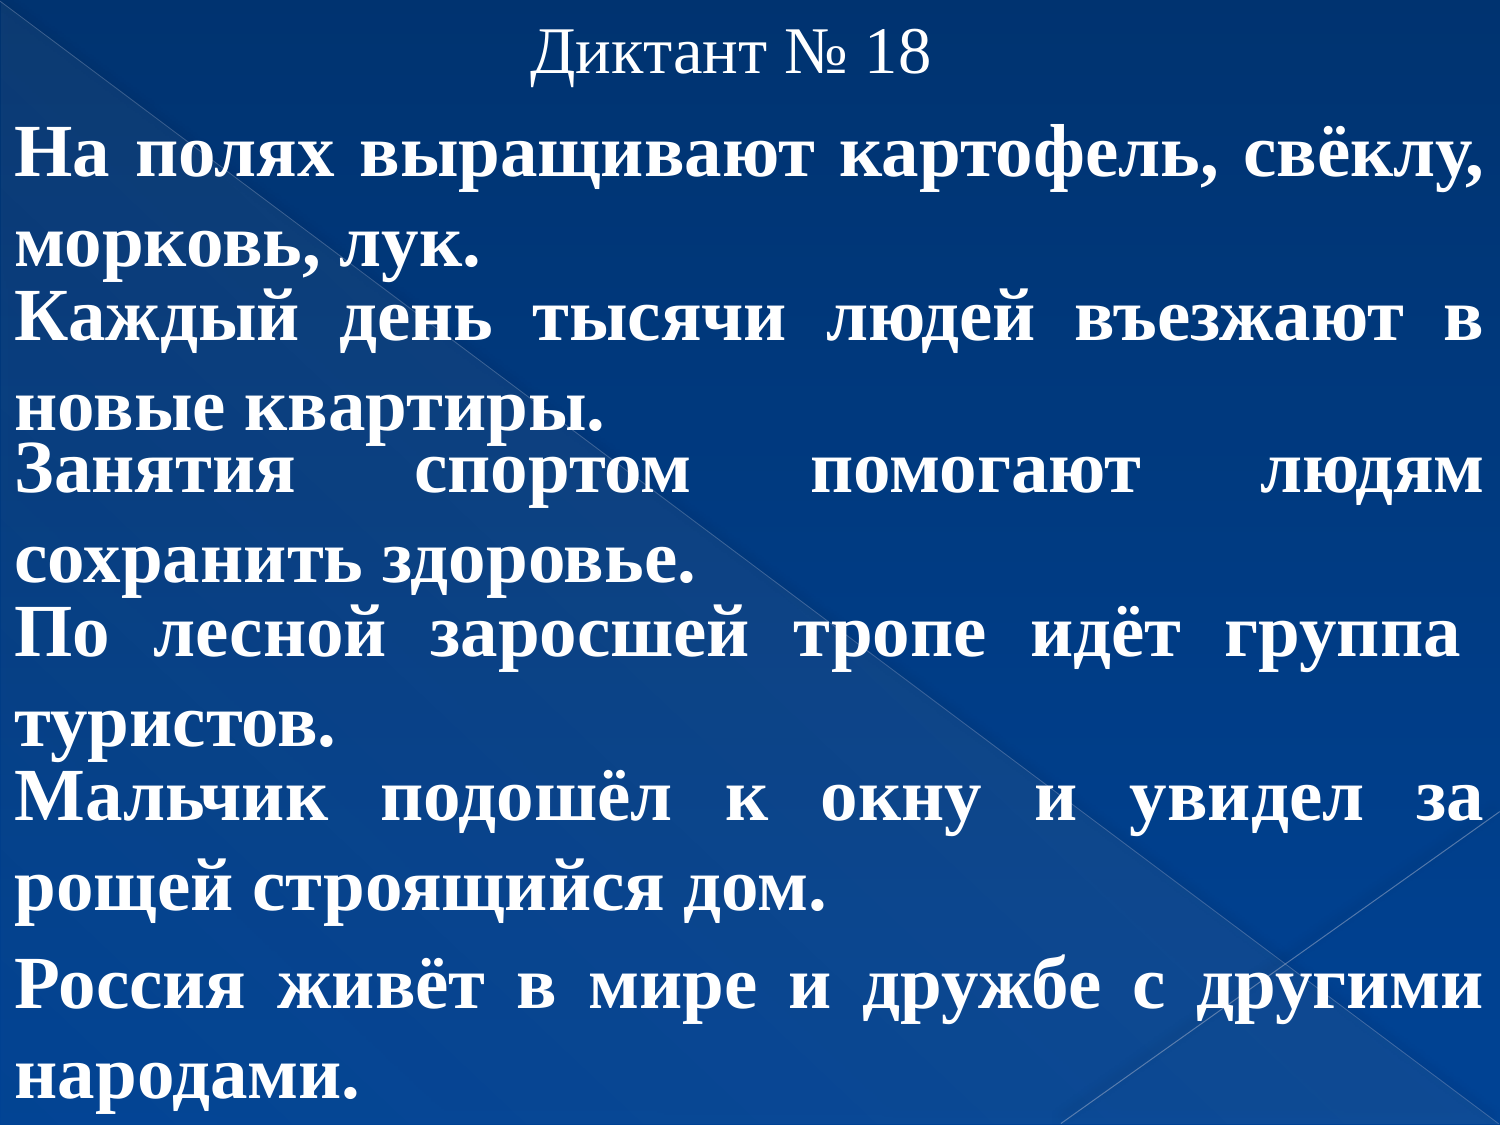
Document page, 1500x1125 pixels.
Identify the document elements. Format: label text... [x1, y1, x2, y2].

text_box Каждый день тысячи людей въезжают в новые квартиры. [0, 257, 1500, 410]
text_box На полях выращивают картофель, свёклу, морковь, лук. [0, 93, 1500, 257]
text_box Диктант № 18 [515, 0, 985, 93]
text_box По лесной заросшей тропе идёт группа туристов. [0, 574, 1477, 738]
text_box Россия живёт в мире и дружбе с другими народами. [0, 925, 1500, 1121]
text_box Занятия спортом помогают людям сохранить здоровье. [0, 410, 1500, 605]
text_box Мальчик подошёл к окну и увидел за рощей строящийся дом. [0, 738, 1500, 925]
